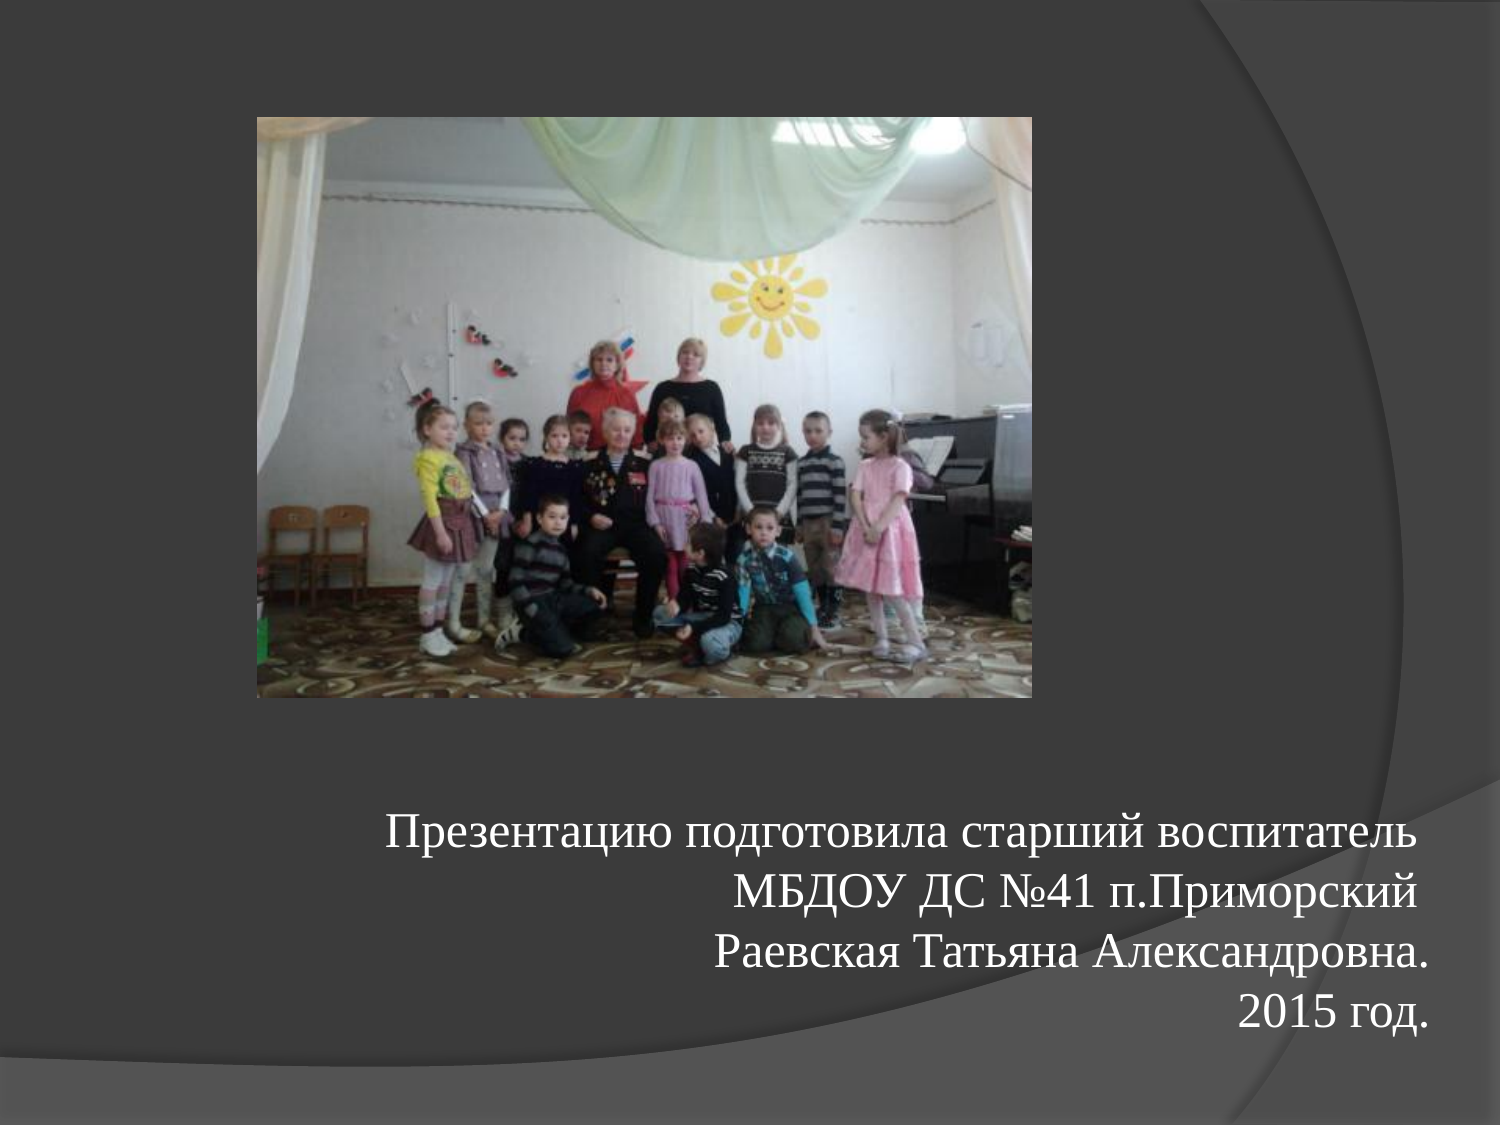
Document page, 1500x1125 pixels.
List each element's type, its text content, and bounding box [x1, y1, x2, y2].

text_box Презентацию подготовила старший воспитатель МБДОУ ДС №41 п.Приморский Раевская Татьяна Александровна. 2015 год. [7, 5, 1446, 1045]
picture [257, 116, 1032, 698]
